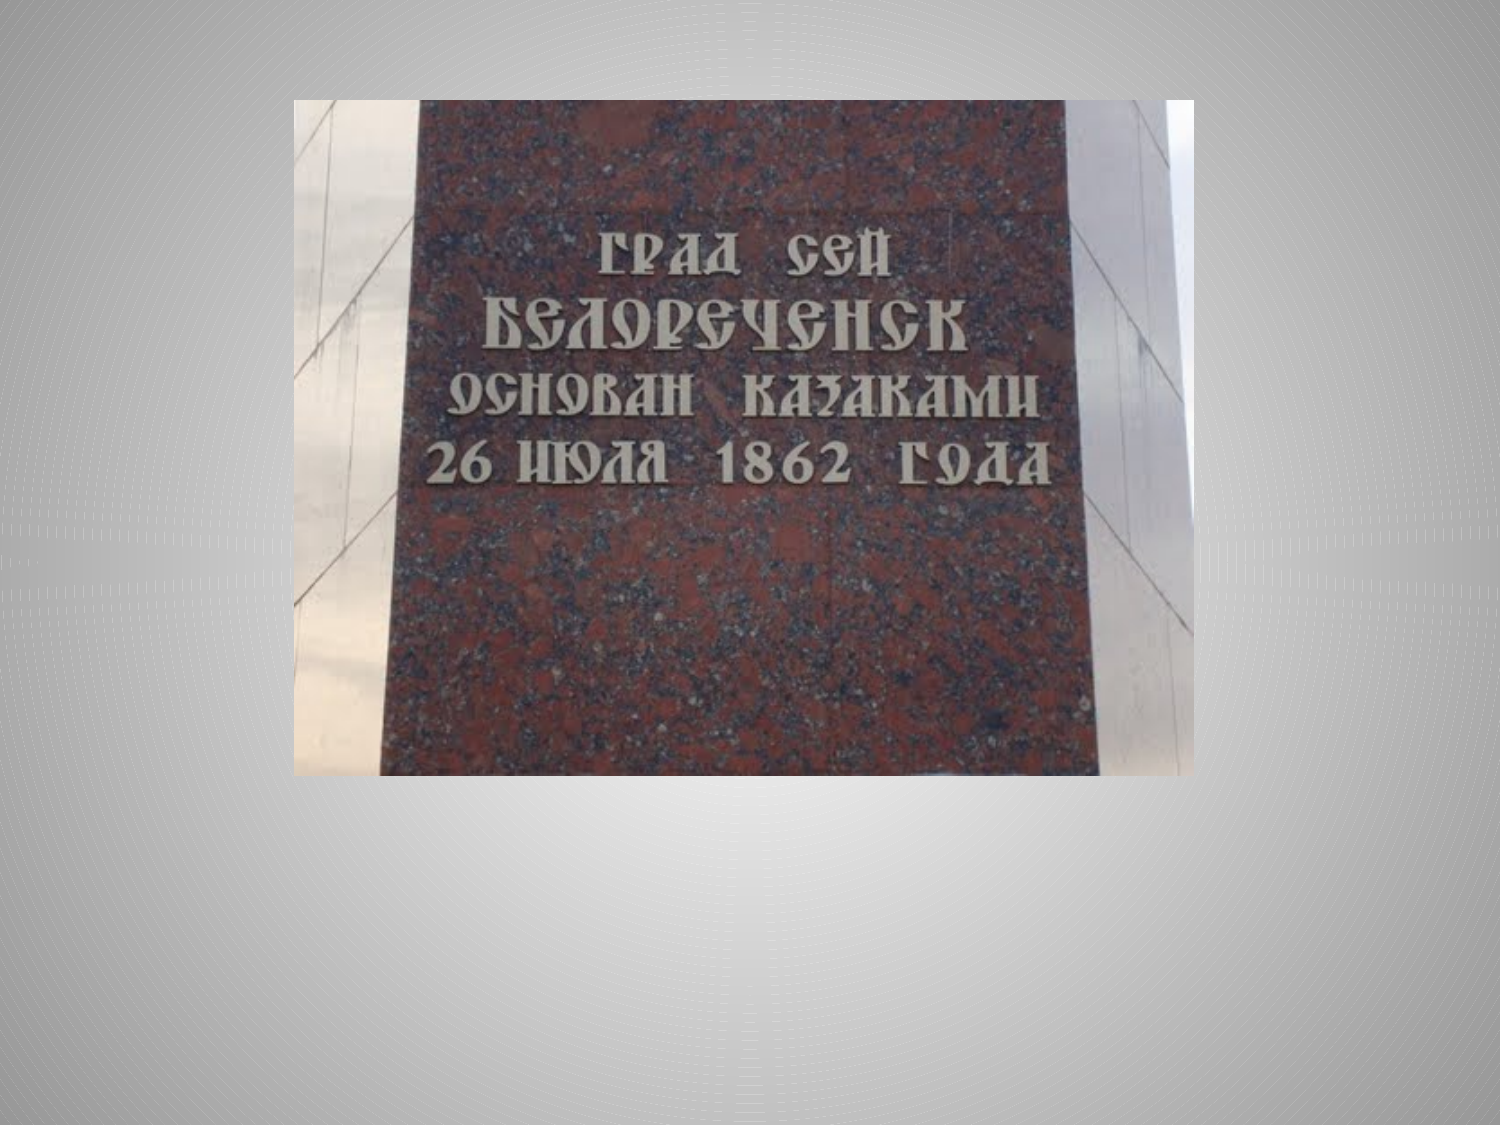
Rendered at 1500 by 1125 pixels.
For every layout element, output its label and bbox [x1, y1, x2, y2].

picture [293, 100, 1195, 776]
